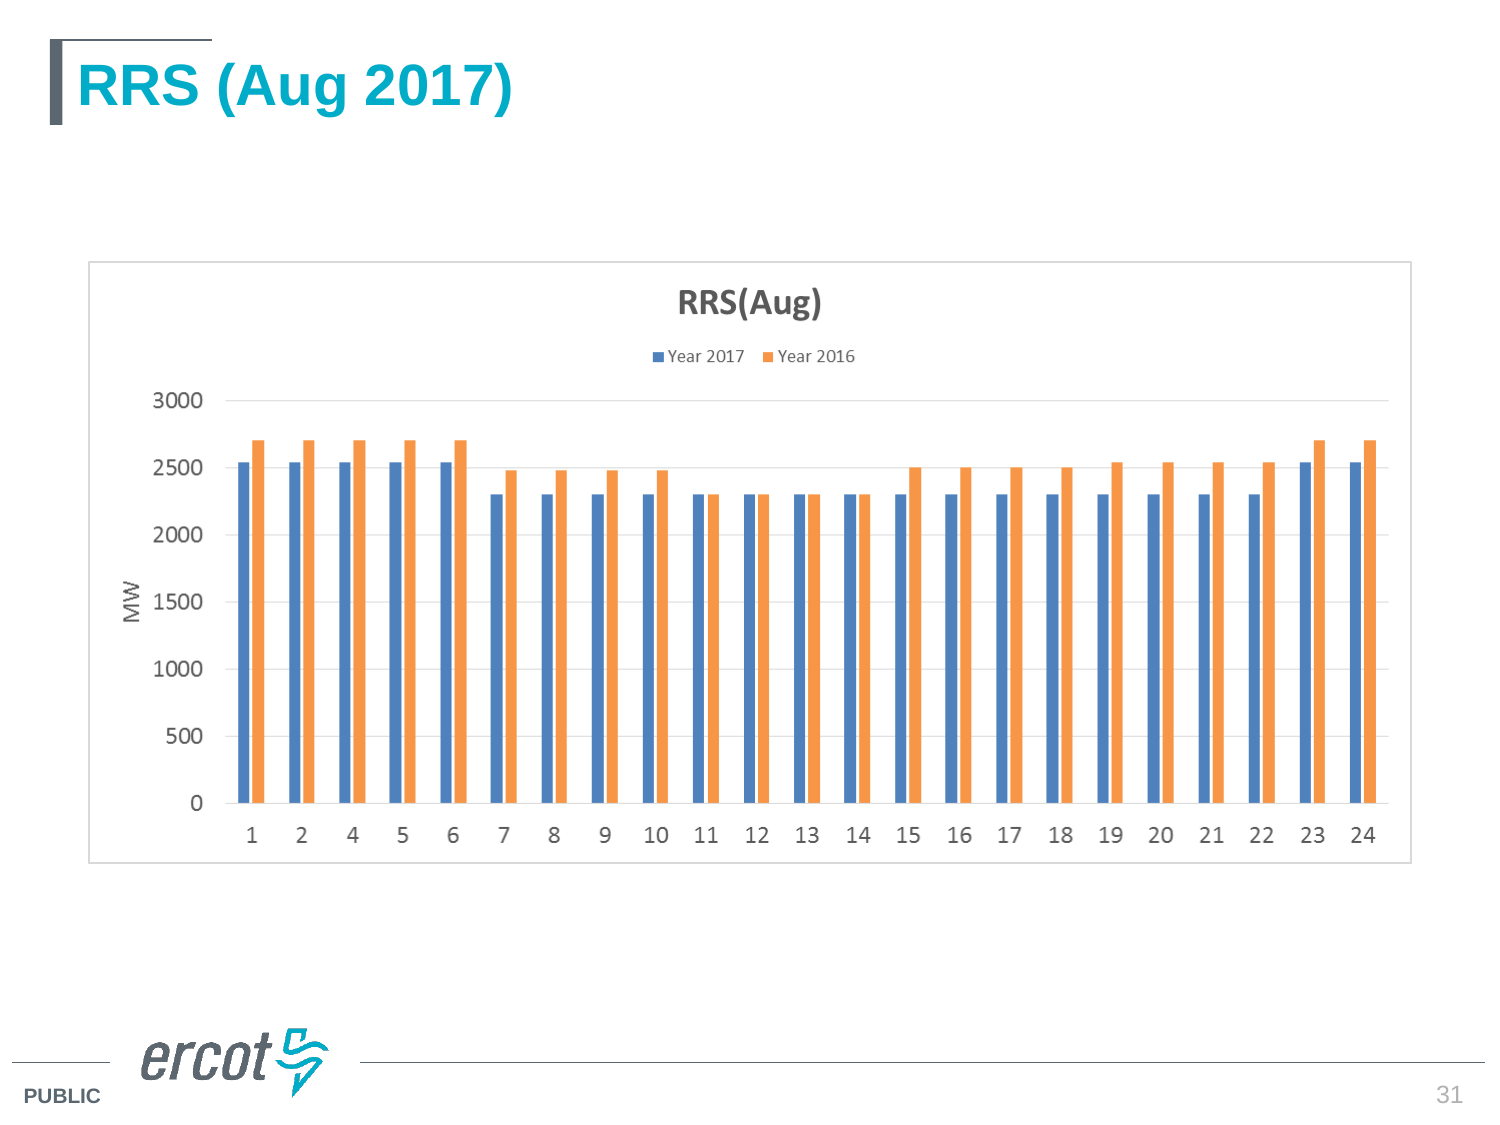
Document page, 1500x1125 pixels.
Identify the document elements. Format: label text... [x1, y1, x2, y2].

slide_number 31 [1412, 1076, 1488, 1112]
picture [137, 1024, 332, 1100]
picture [88, 261, 1412, 864]
title RRS (Aug 2017) [62, 39, 1450, 228]
